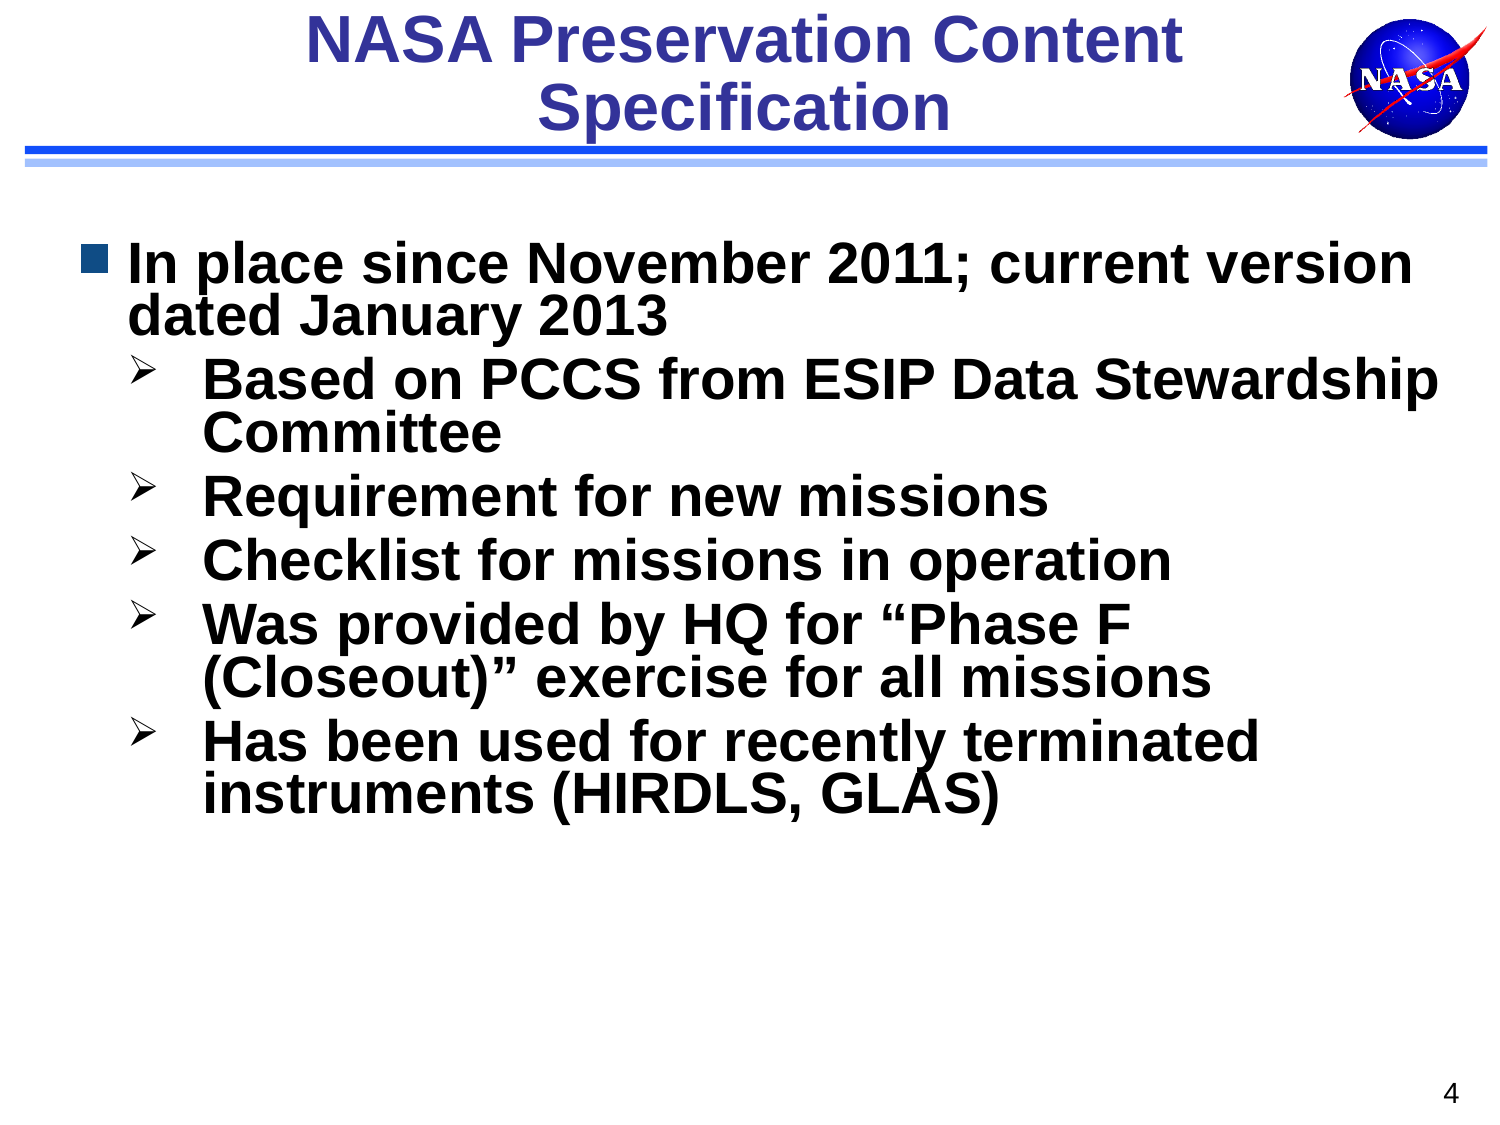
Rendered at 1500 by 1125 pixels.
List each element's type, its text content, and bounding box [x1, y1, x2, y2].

title NASA Preservation Content Specification [156, 5, 1334, 147]
slide_number 4 [1161, 1066, 1475, 1125]
list In place since November 2011; current version dated January 2013 Based on PCCS from ESIP Data Stewardship Committee Requirement for new missions Checklist for missions in operation Was provided by HQ for “Phase F (Closeout)” exercise for all missions Has been used for recently terminated instruments (HIRDLS, GLAS) [65, 233, 1466, 913]
picture [1325, 10, 1500, 150]
picture [81, 244, 108, 273]
